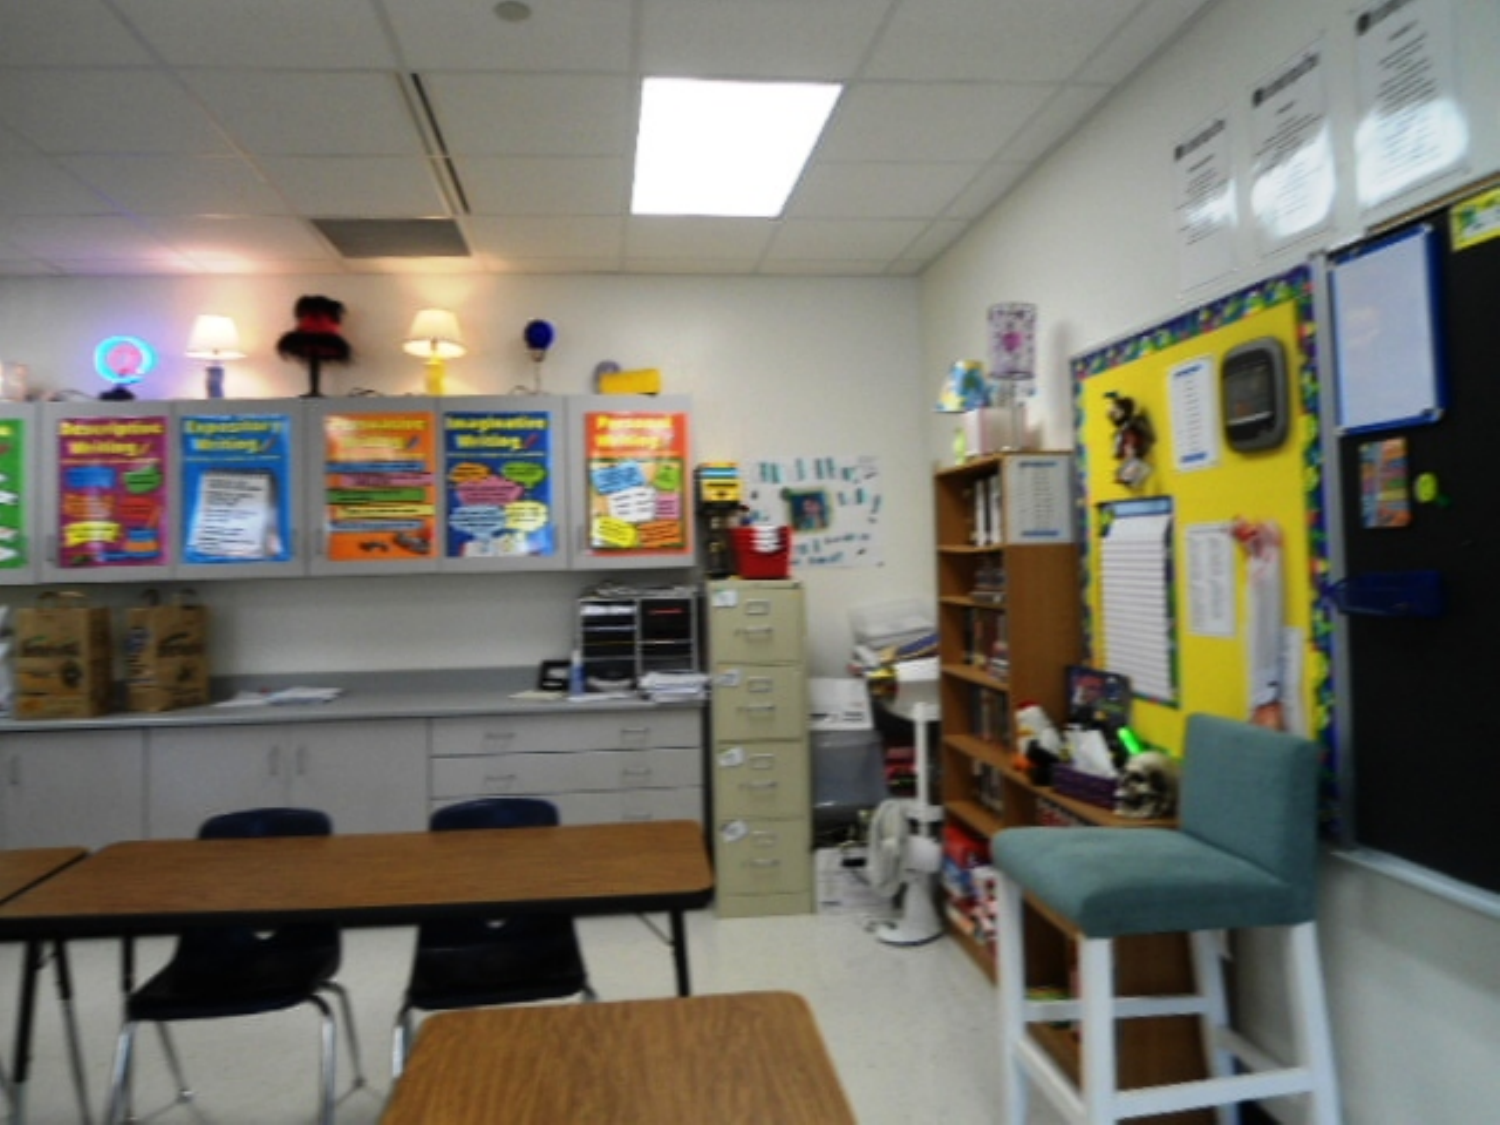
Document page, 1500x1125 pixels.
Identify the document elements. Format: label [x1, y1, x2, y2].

list [0, 0, 1500, 1125]
